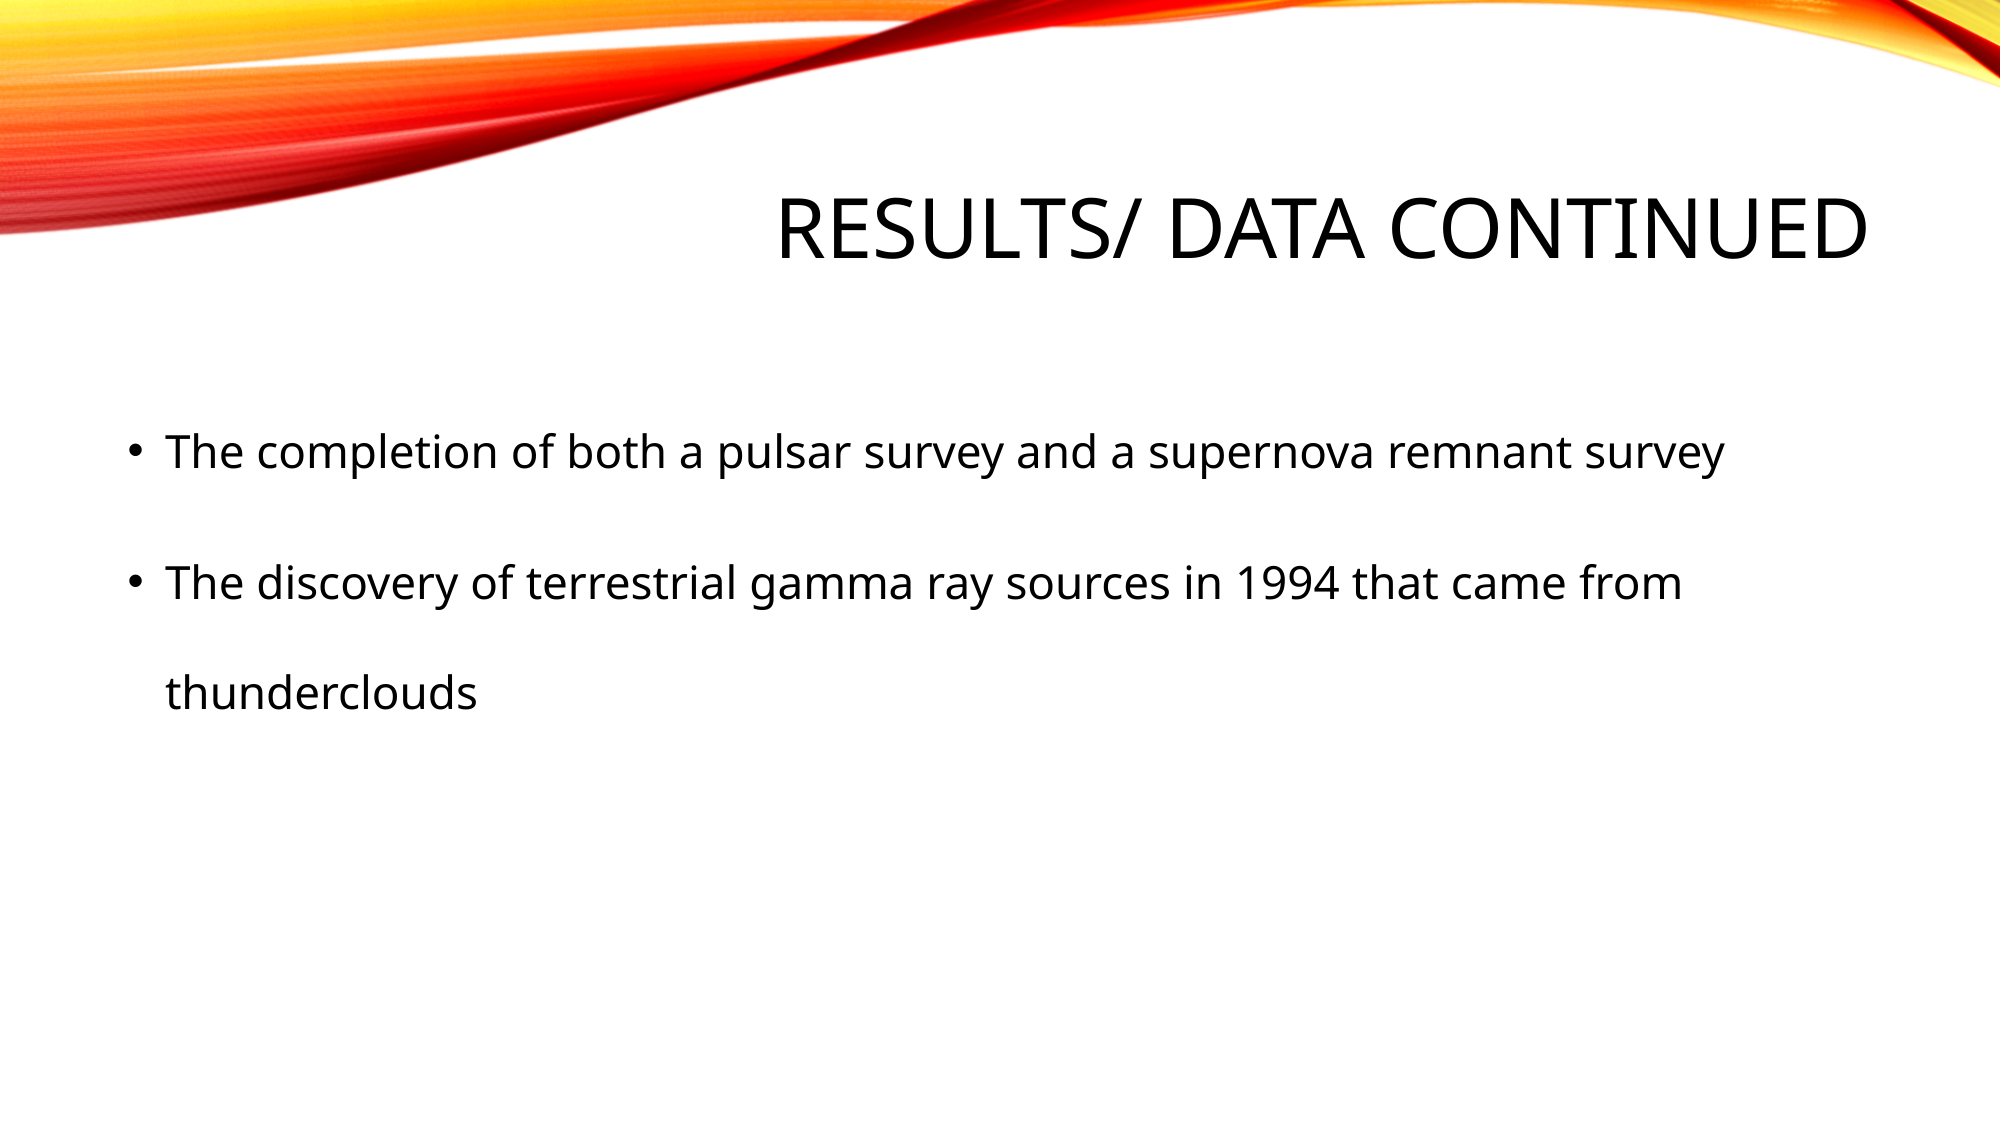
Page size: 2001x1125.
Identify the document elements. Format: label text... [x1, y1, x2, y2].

list The completion of both a pulsar survey and a supernova remnant survey The discovery of terrestrial gamma ray sources in 1994 that came from thunderclouds [112, 360, 1888, 1021]
title Results/ data Continued [474, 125, 1888, 338]
picture [0, 0, 2000, 237]
